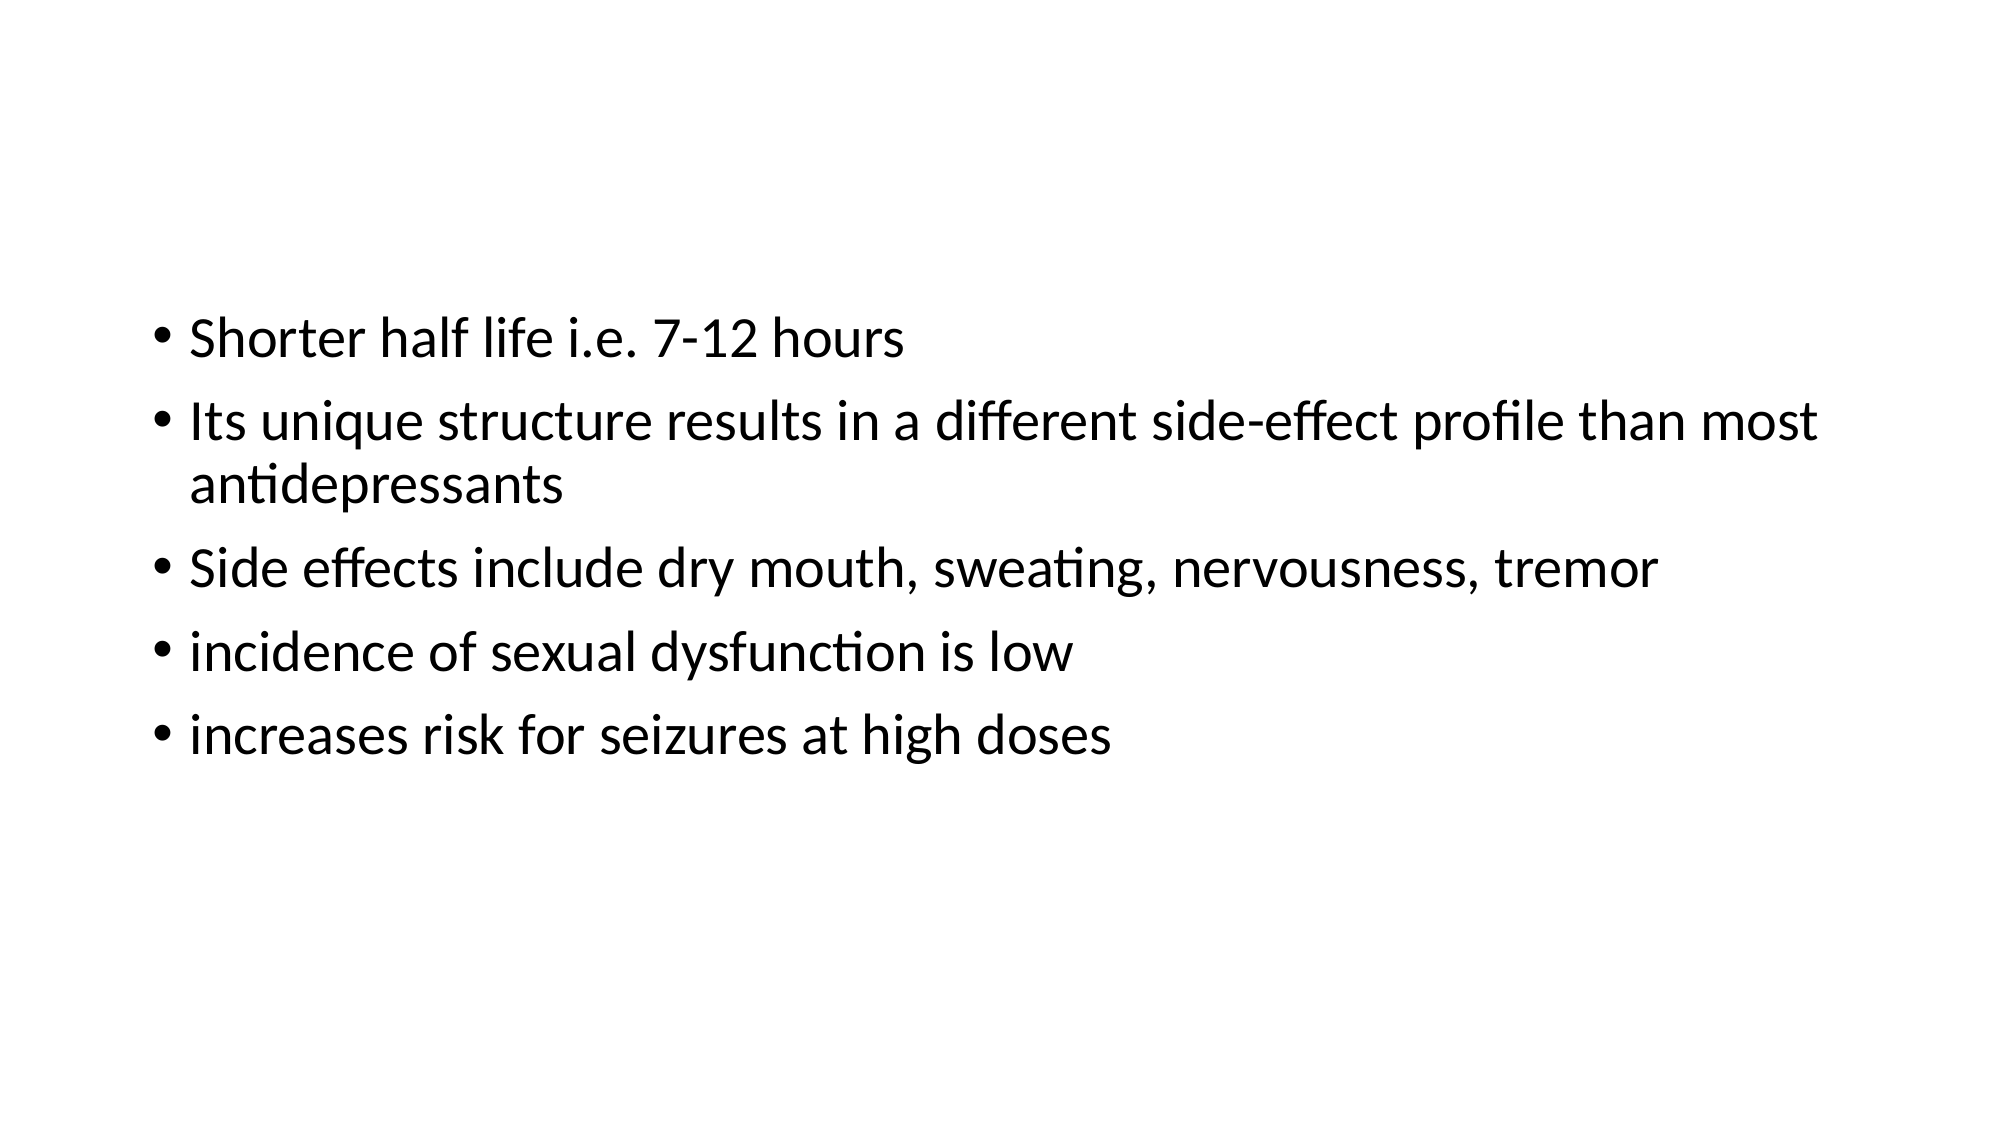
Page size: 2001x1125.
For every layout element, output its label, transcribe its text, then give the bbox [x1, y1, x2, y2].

list Shorter half life i.e. 7-12 hours Its unique structure results in a different side-effect profile than most antidepressants Side effects include dry mouth, sweating, nervousness, tremor incidence of sexual dysfunction is low increases risk for seizures at high doses [137, 299, 1863, 1014]
